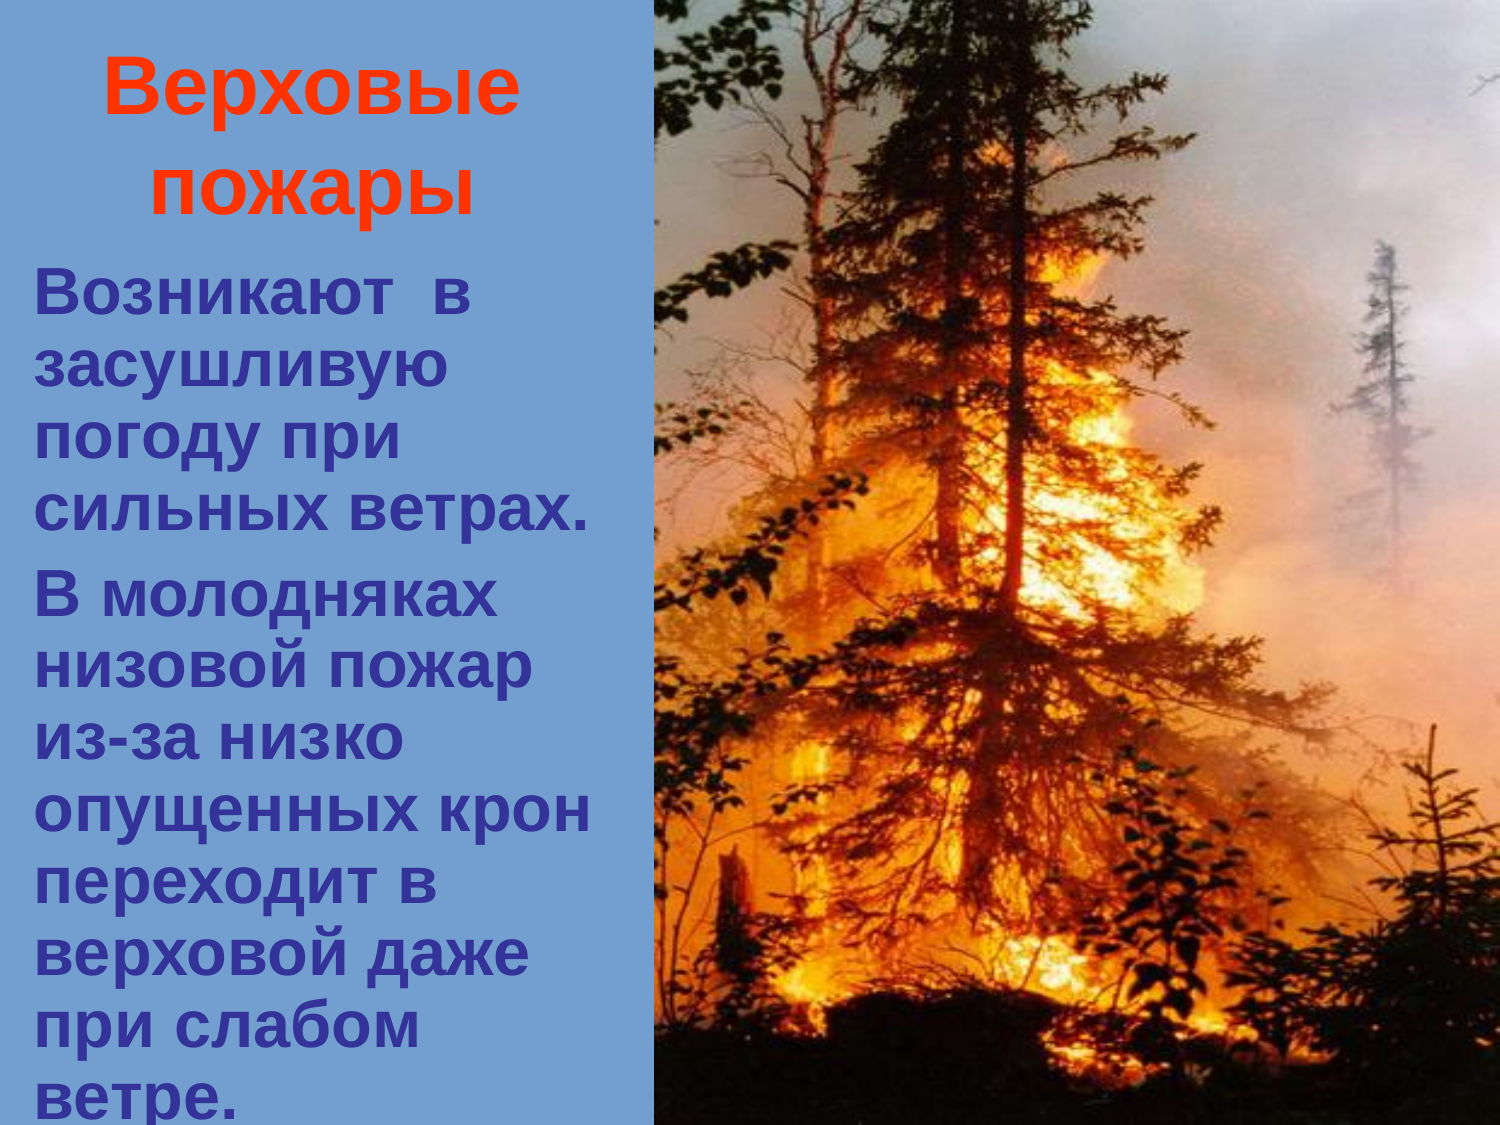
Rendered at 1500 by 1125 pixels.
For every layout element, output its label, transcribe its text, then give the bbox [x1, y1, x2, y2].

picture [653, 0, 1500, 1125]
title Верховые пожары [0, 37, 626, 226]
list Возникают в засушливую погоду при сильных ветрах. В молодняках низовой пожар из-за низко опущенных крон переходит в верховой даже при слабом ветре. [0, 249, 626, 993]
